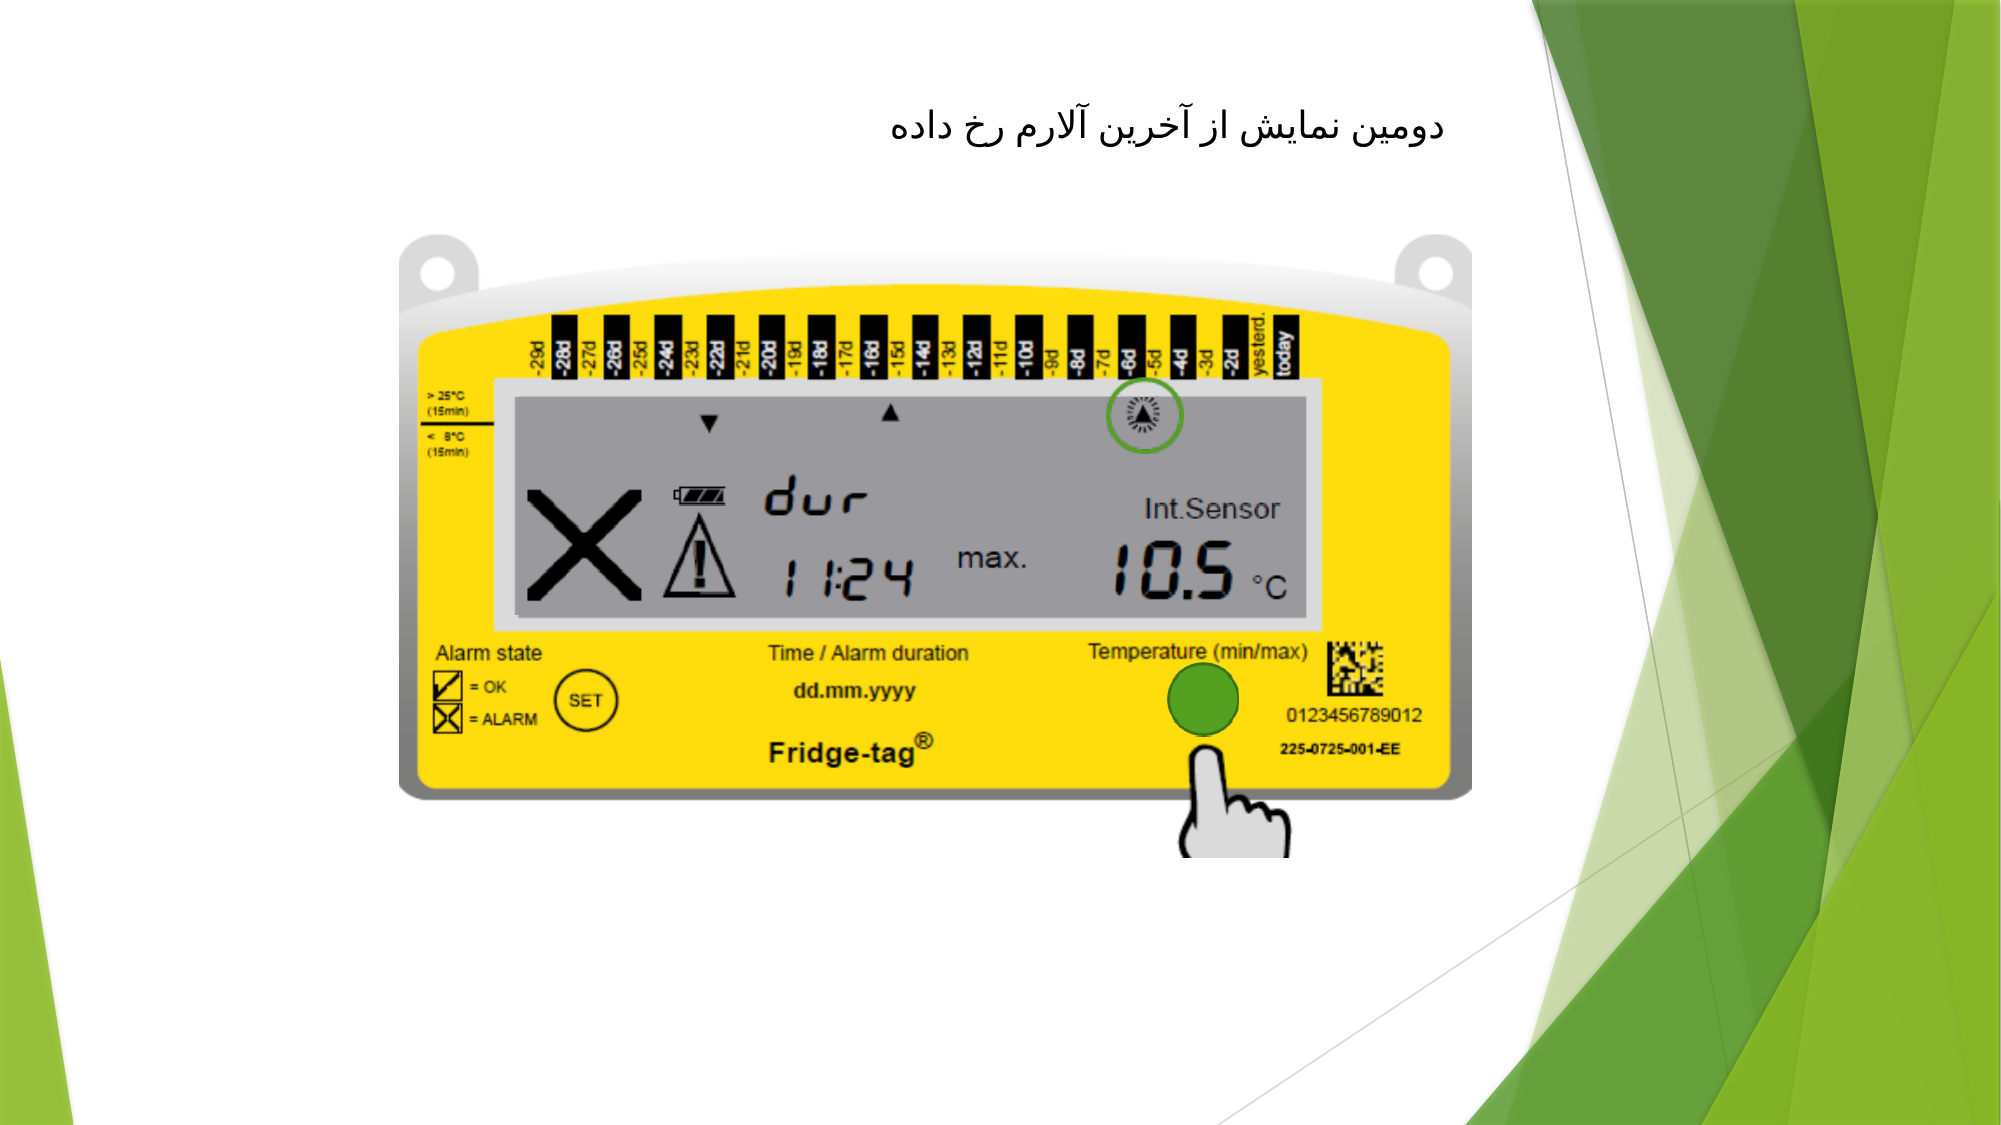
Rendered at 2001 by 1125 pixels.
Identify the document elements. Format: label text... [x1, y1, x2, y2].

picture [398, 234, 1472, 859]
text_box دومین نمایش از آخرین آلارم رخ داده [874, 93, 1461, 154]
